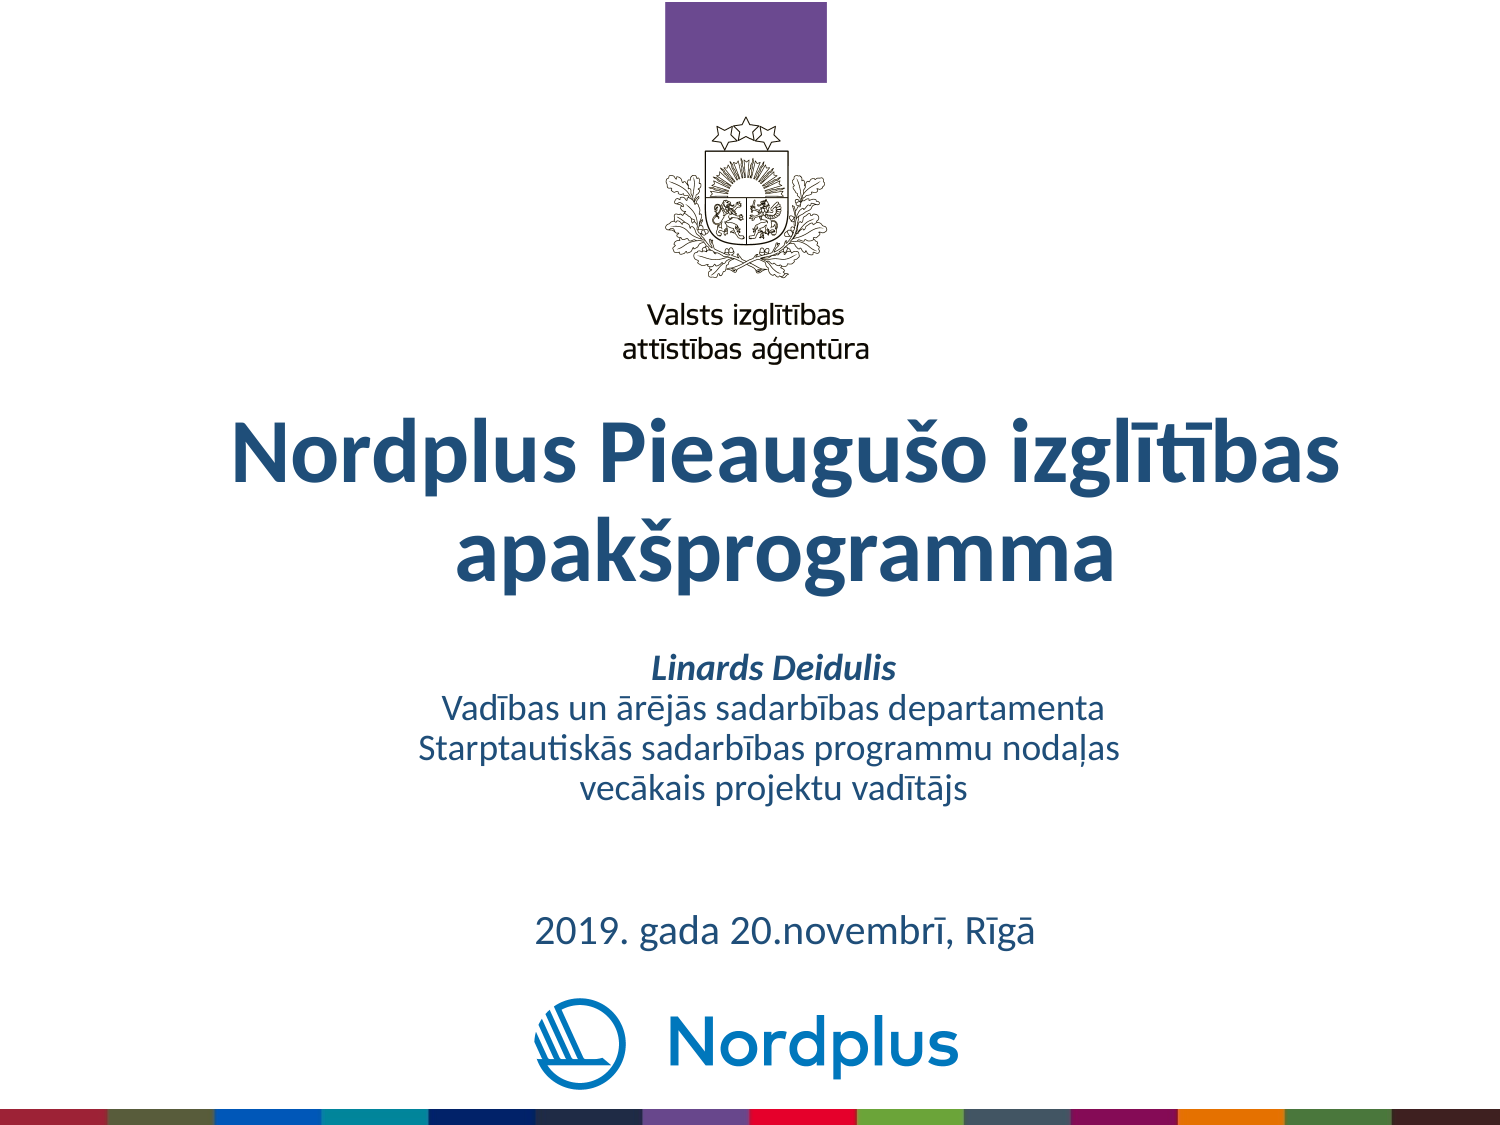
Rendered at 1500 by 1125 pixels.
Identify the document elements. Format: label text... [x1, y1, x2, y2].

title Nordplus Pieaugušo izglītības apakšprogramma [177, 392, 1395, 609]
picture [0, 0, 1500, 1125]
text_box 2019. gada 20.novembrī, Rīgā [481, 894, 1089, 995]
text_box Linards Deidulis Vadības un ārējās sadarbības departamenta Starptautiskās sadarbības programmu nodaļas vecākais projektu vadītājs [318, 641, 1230, 816]
